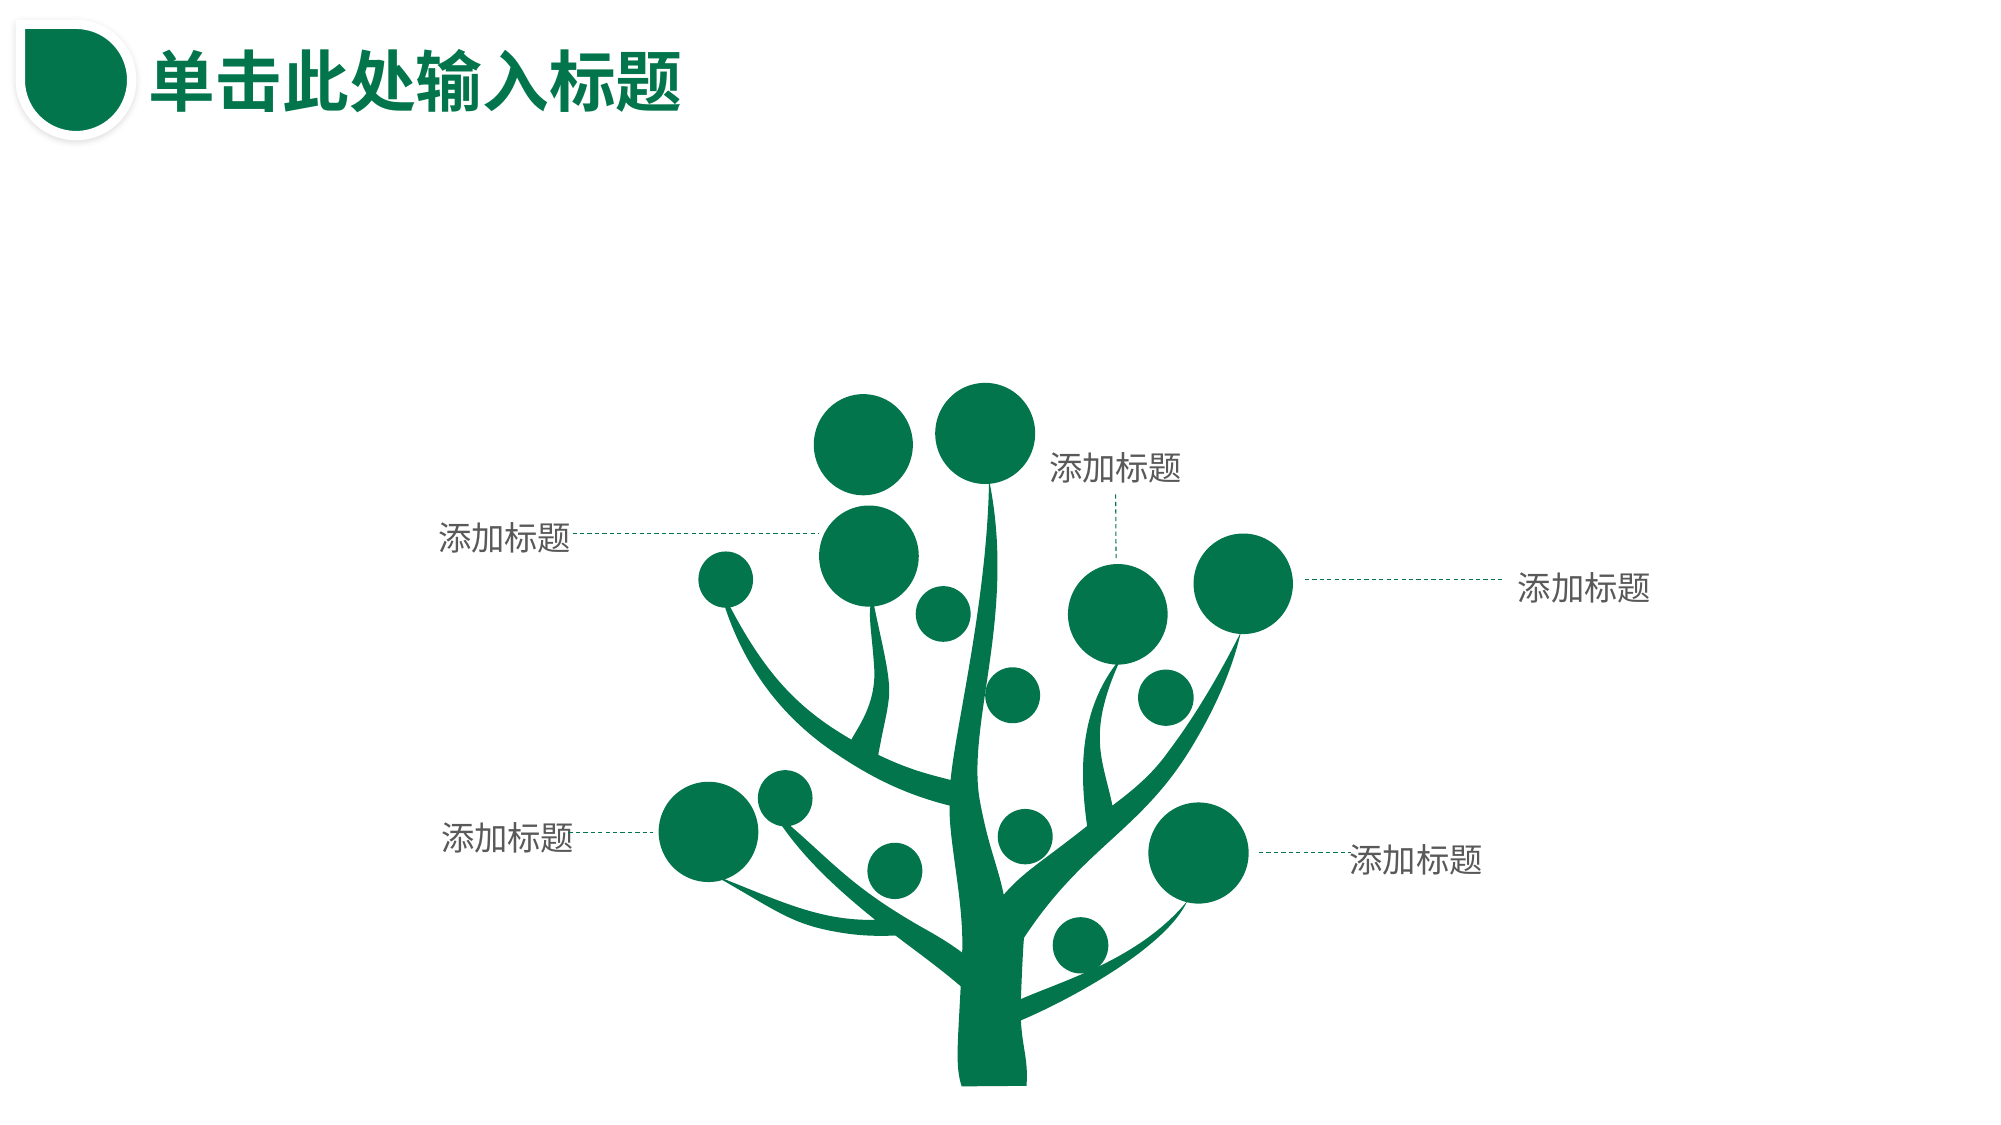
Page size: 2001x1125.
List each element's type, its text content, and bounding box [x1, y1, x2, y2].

text_box [757, 770, 813, 827]
text_box [935, 382, 1036, 485]
text_box [915, 586, 971, 642]
text_box [1148, 802, 1249, 904]
text_box 添加标题 [1034, 439, 1198, 495]
text_box [867, 842, 923, 900]
text_box 添加标题 [425, 809, 590, 865]
text_box [813, 394, 913, 496]
text_box 添加标题 [1502, 559, 1666, 615]
text_box 添加标题 [1334, 831, 1498, 887]
text_box [1138, 669, 1194, 726]
text_box [1052, 917, 1109, 974]
text_box [658, 781, 759, 883]
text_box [20, 24, 701, 136]
text_box [1193, 533, 1293, 635]
text_box [1067, 564, 1168, 665]
text_box [698, 551, 754, 608]
text_box [985, 667, 1041, 724]
text_box [723, 484, 1241, 1087]
text_box 添加标题 [422, 509, 587, 565]
text_box [997, 808, 1053, 865]
text_box [819, 505, 919, 607]
